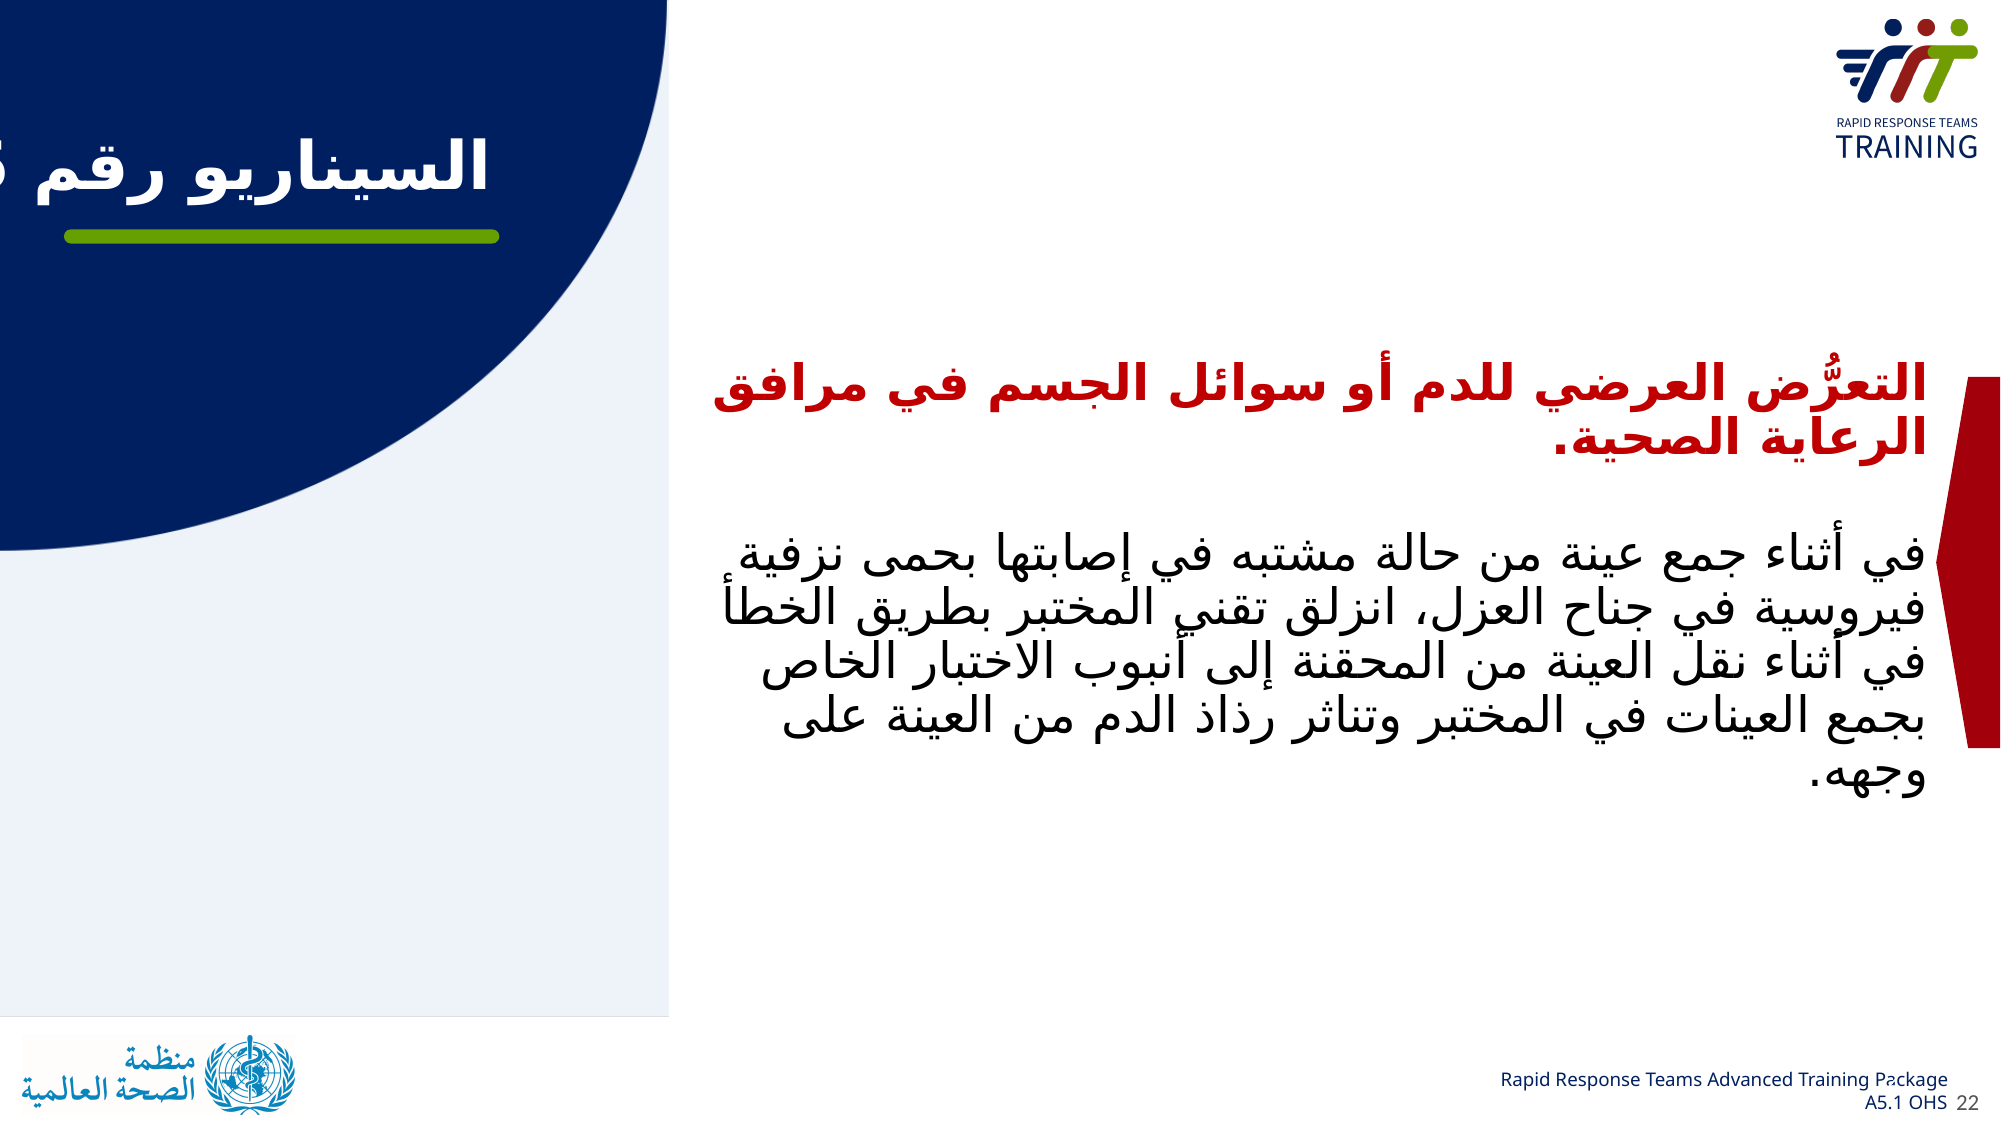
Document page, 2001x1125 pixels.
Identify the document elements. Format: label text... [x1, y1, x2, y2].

text_box السيناريو رقم 5 [0, 124, 500, 244]
list التعرُّض العرضي للدم أو سوائل الجسم في مرافق الرعاية الصحية. في أثناء جمع عينة من حالة مشتبه في إصابتها بحمى نزفية فيروسية في جناح العزل، انزلق تقني المختبر بطريق الخطأ في أثناء نقل العينة من المحقنة إلى أنبوب الاختبار الخاص بجمع العينات في المختبر وتناثر رذاذ الدم من العينة على وجهه. [700, 349, 1937, 1049]
slide_number 22 [1882, 1049, 1922, 1082]
text_box [63, 229, 500, 244]
picture [1835, 19, 1978, 167]
picture [0, 0, 669, 1018]
picture [252, 1050, 258, 1059]
picture [22, 1035, 295, 1115]
